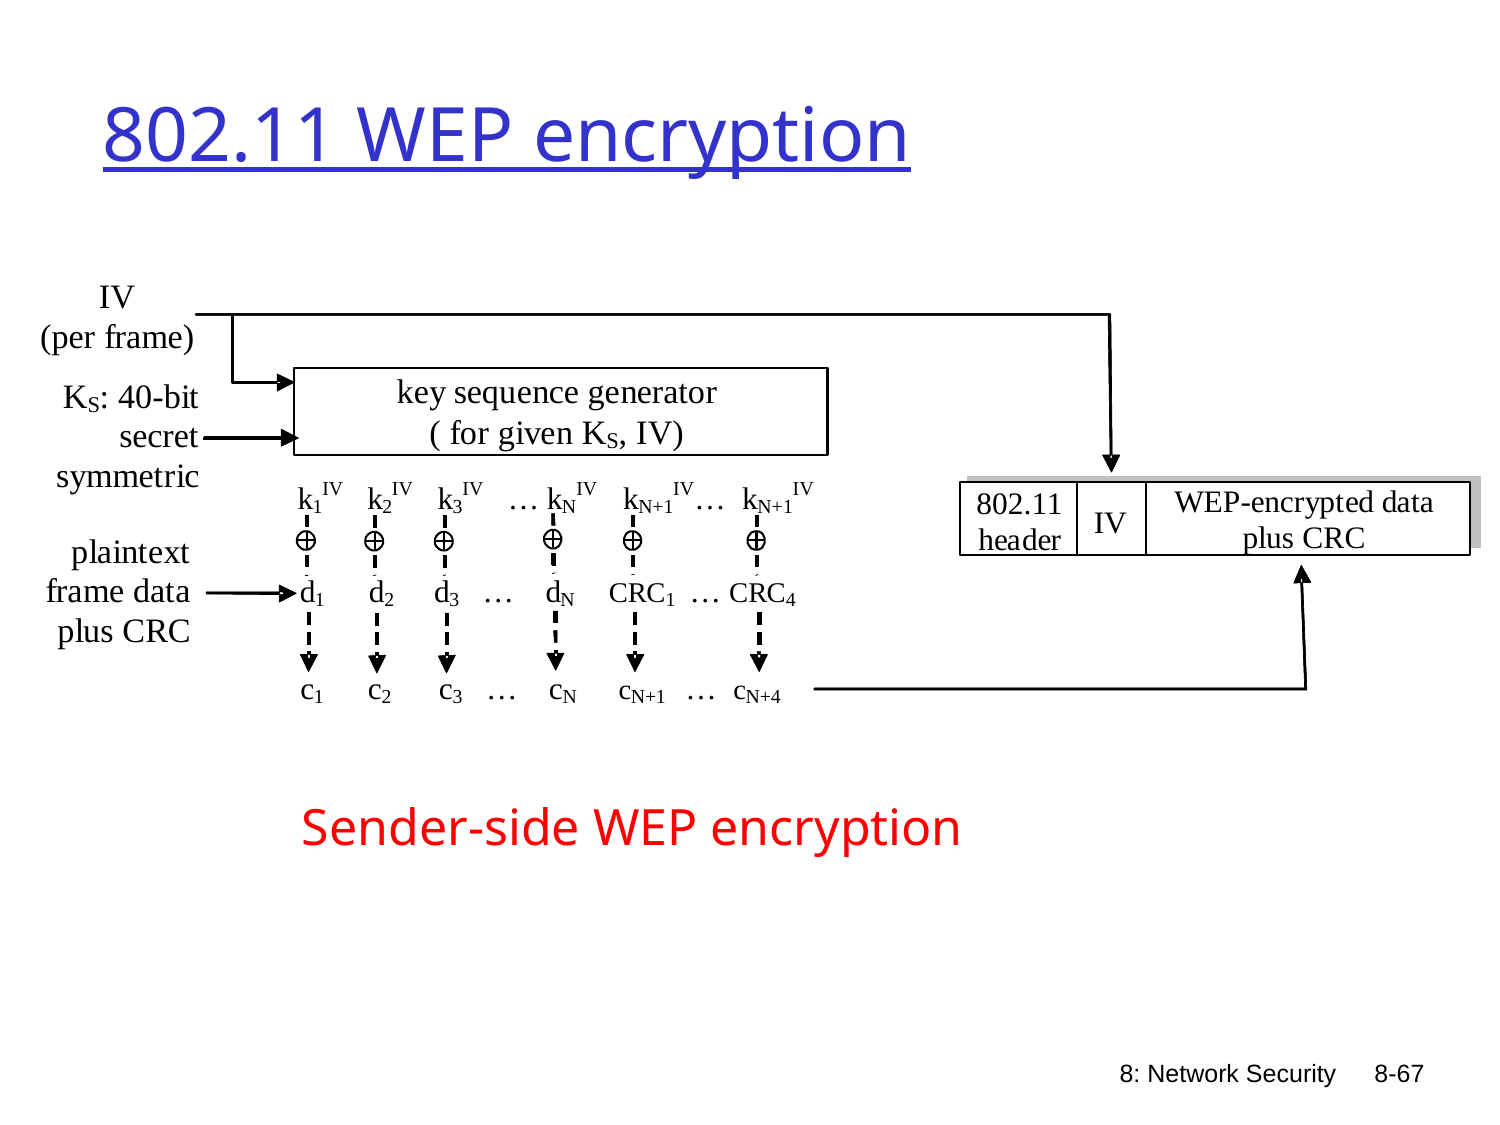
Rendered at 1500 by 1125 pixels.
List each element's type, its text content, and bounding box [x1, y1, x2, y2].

text_box Sender-side WEP encryption [286, 856, 979, 863]
footer 8: Network Security [876, 1050, 1352, 1125]
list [0, 220, 1500, 856]
title 802.11 WEP encryption [87, 37, 1363, 220]
slide_number 8-67 [1320, 1050, 1440, 1099]
